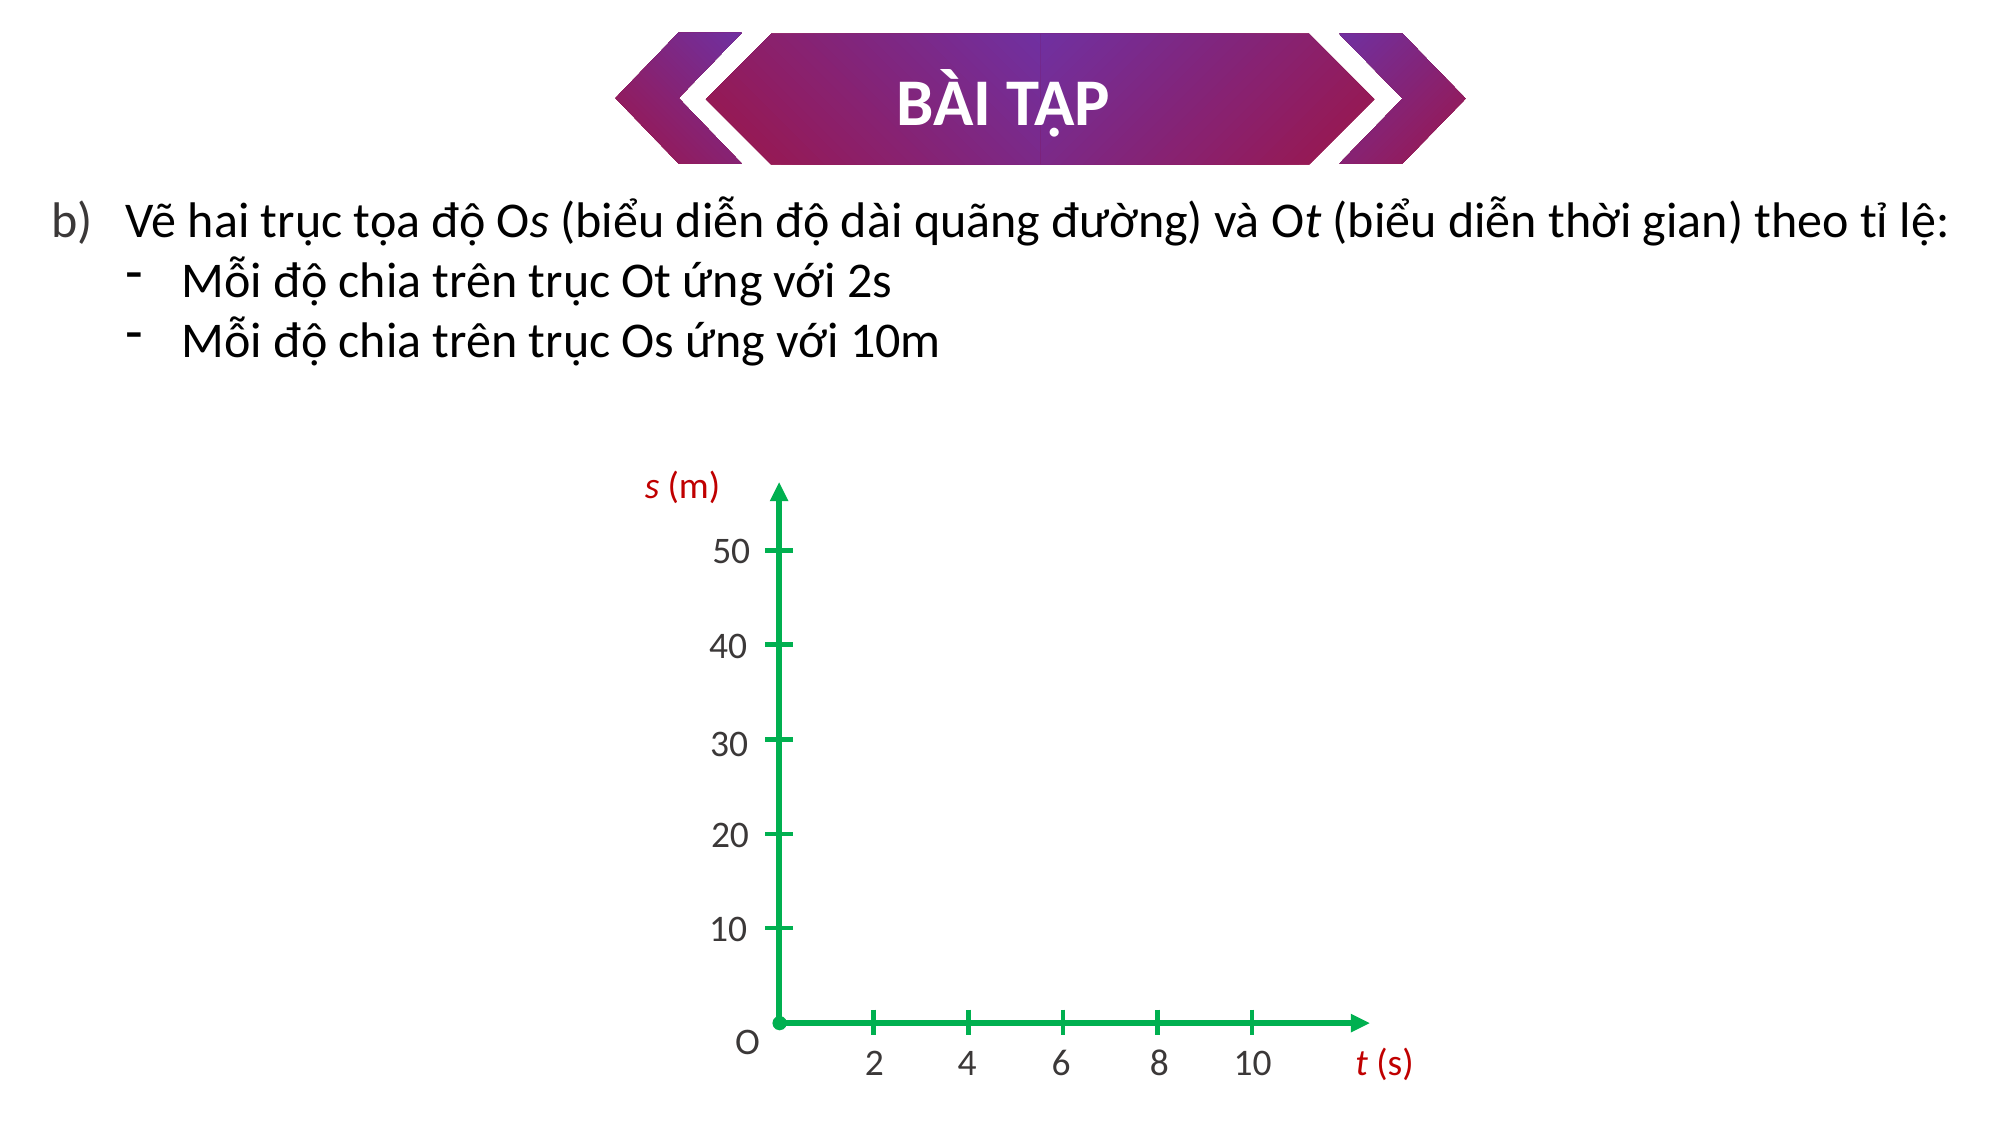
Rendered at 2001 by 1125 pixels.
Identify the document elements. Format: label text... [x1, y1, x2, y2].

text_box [629, 453, 793, 1071]
text_box Vẽ hai trục tọa độ Os (biểu diễn độ dài quãng đường) và Ot (biểu diễn thời gian) theo tỉ lệ: Mỗi độ chia trên trục Ot ứng với 2s Mỗi độ chia trên trục Os ứng với 10m [110, 180, 1970, 376]
text_box [1337, 32, 1468, 165]
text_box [705, 33, 1375, 165]
text_box b) [36, 180, 110, 256]
text_box [614, 31, 744, 165]
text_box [779, 1009, 1451, 1092]
